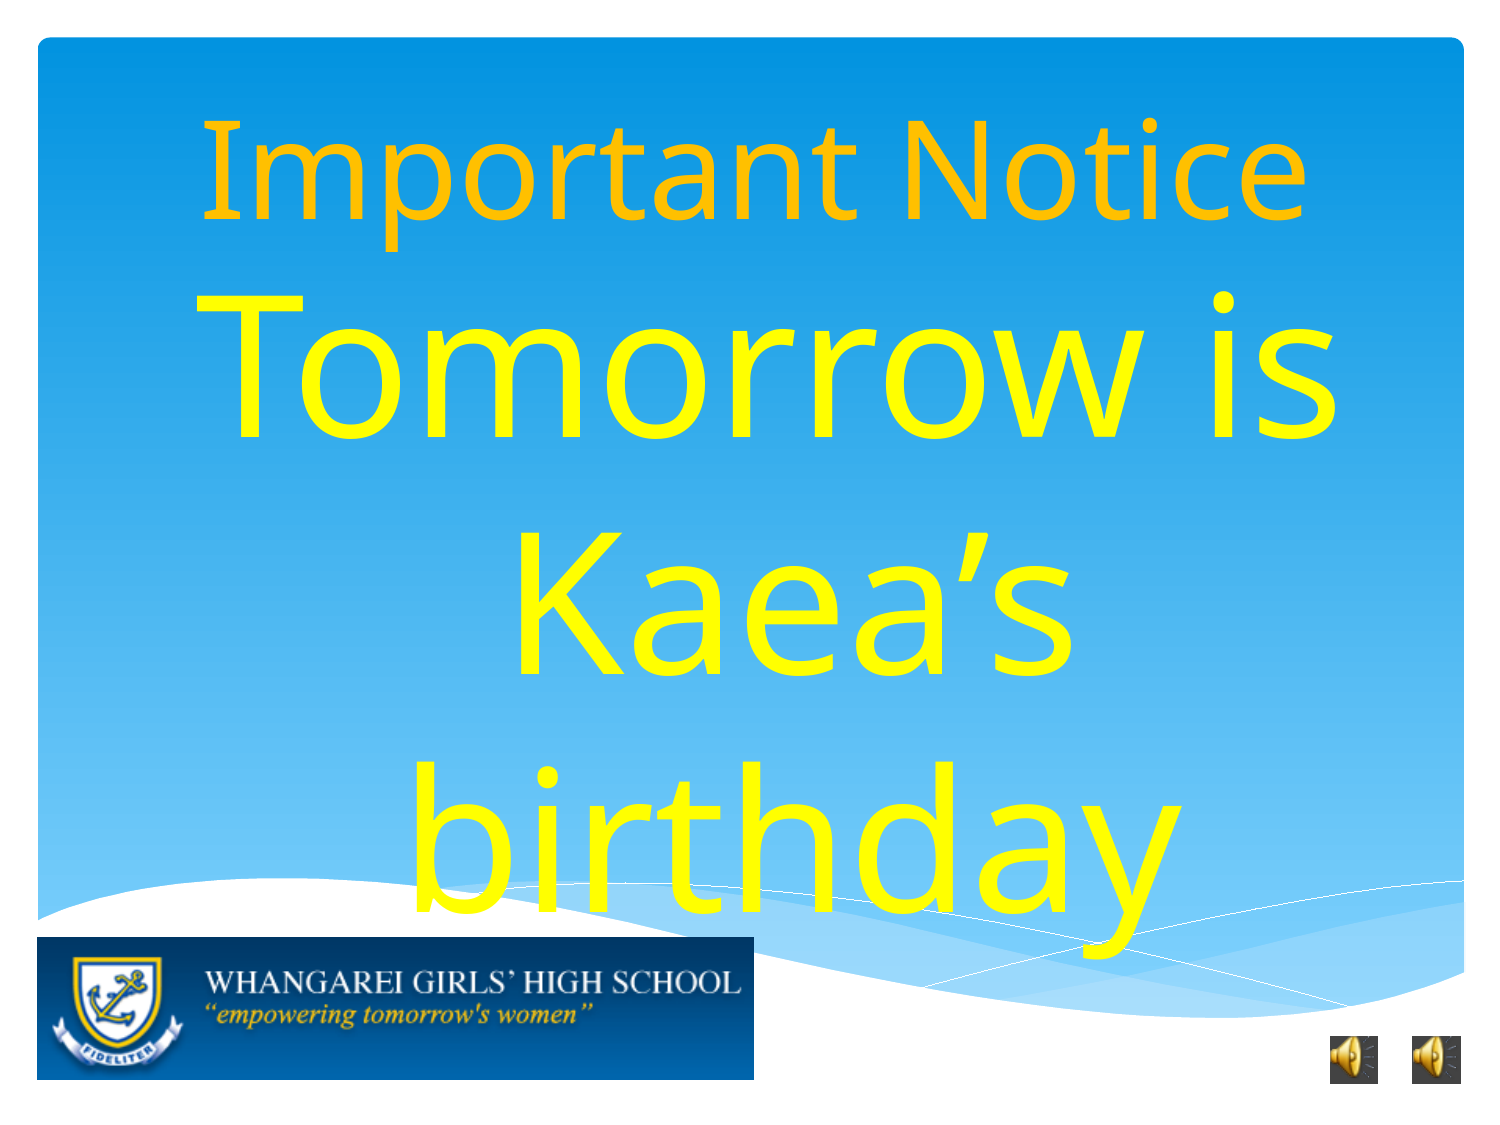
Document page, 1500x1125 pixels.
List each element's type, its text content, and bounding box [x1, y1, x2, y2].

text_box Important Notice [149, 37, 1362, 255]
picture [1411, 1034, 1462, 1086]
picture [1328, 1034, 1380, 1086]
text_box Tomorrow is Kaea’s birthday [149, 231, 1391, 963]
picture [37, 937, 754, 1080]
